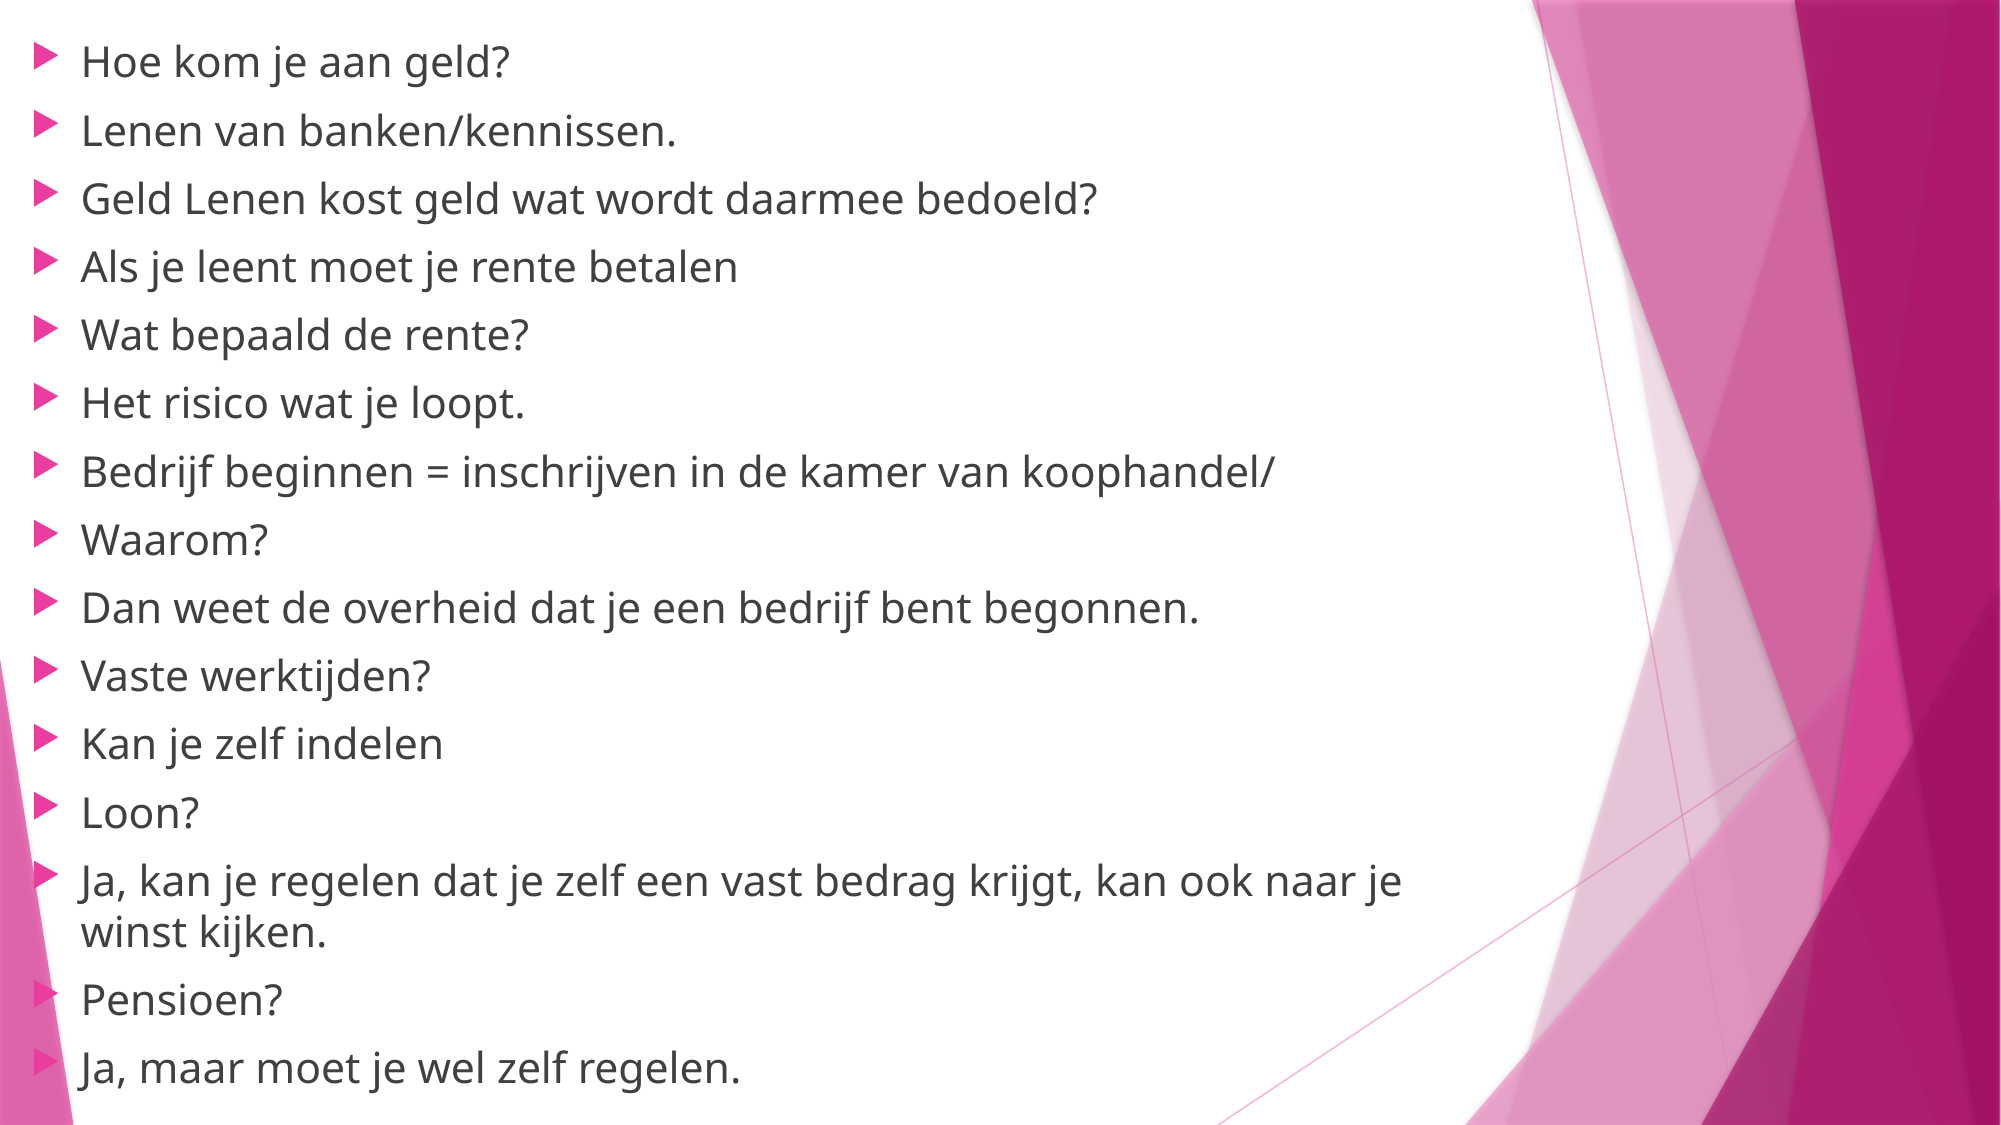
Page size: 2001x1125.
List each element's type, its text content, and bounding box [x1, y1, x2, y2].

list Hoe kom je aan geld? Lenen van banken/kennissen. Geld Lenen kost geld wat wordt daarmee bedoeld? Als je leent moet je rente betalen Wat bepaald de rente? Het risico wat je loopt. Bedrijf beginnen = inschrijven in de kamer van koophandel/ Waarom? Dan weet de overheid dat je een bedrijf bent begonnen. Vaste werktijden? Kan je zelf indelen Loon? Ja, kan je regelen dat je zelf een vast bedrag krijgt, kan ook naar je winst kijken. Pensioen? Ja, maar moet je wel zelf regelen. [15, 27, 1522, 1112]
